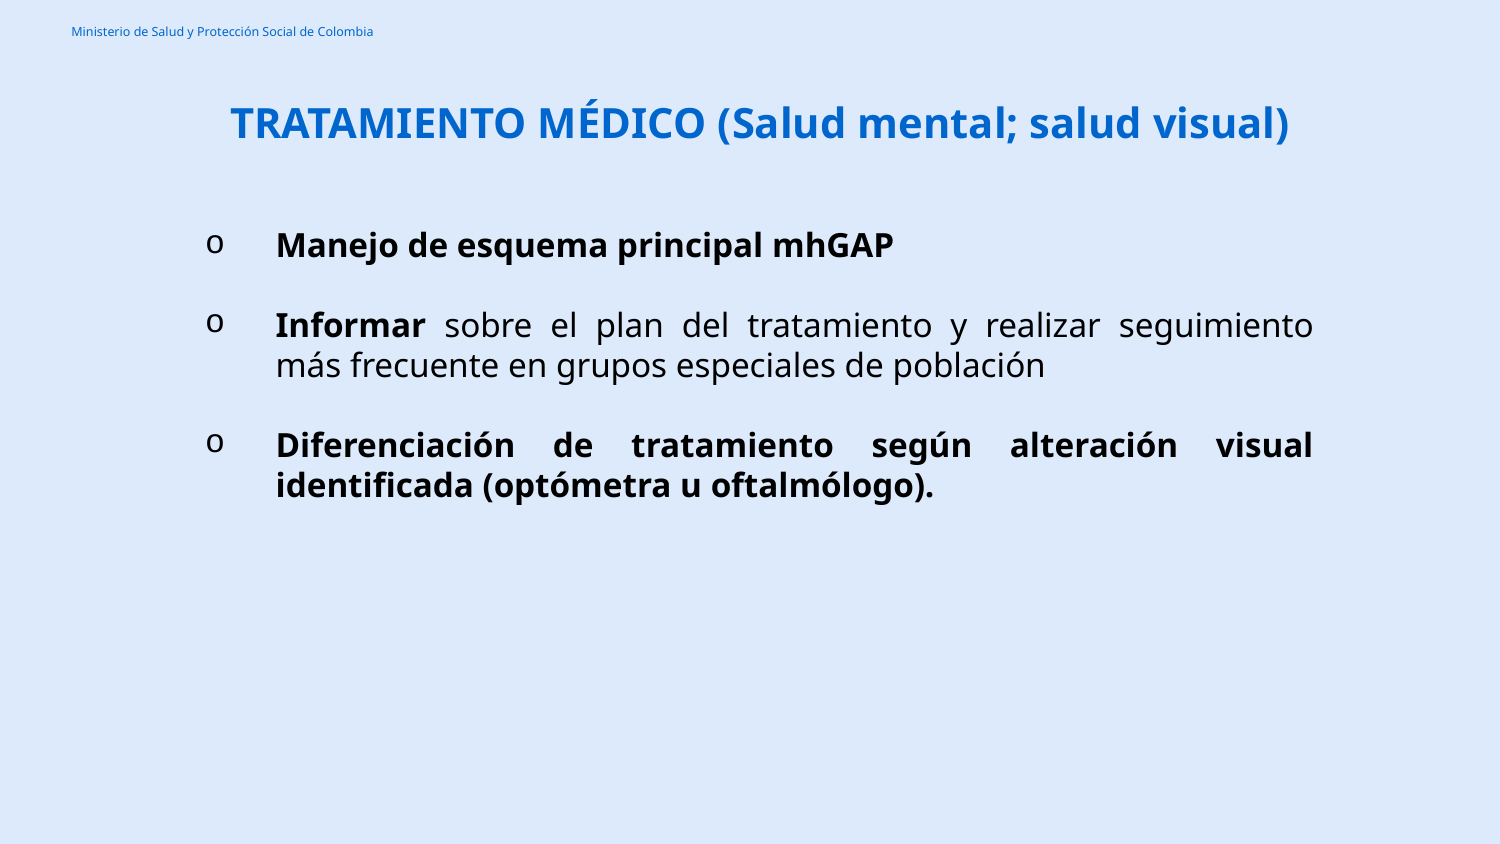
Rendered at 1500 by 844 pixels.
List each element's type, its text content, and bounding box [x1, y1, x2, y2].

text_box Manejo de esquema principal mhGAP Informar sobre el plan del tratamiento y realizar seguimiento más frecuente en grupos especiales de población Diferenciación de tratamiento según alteración visual identificada (optómetra u oftalmólogo). [193, 218, 1327, 550]
text_box TRATAMIENTO MÉDICO (Salud mental; salud visual) [100, 94, 1420, 155]
